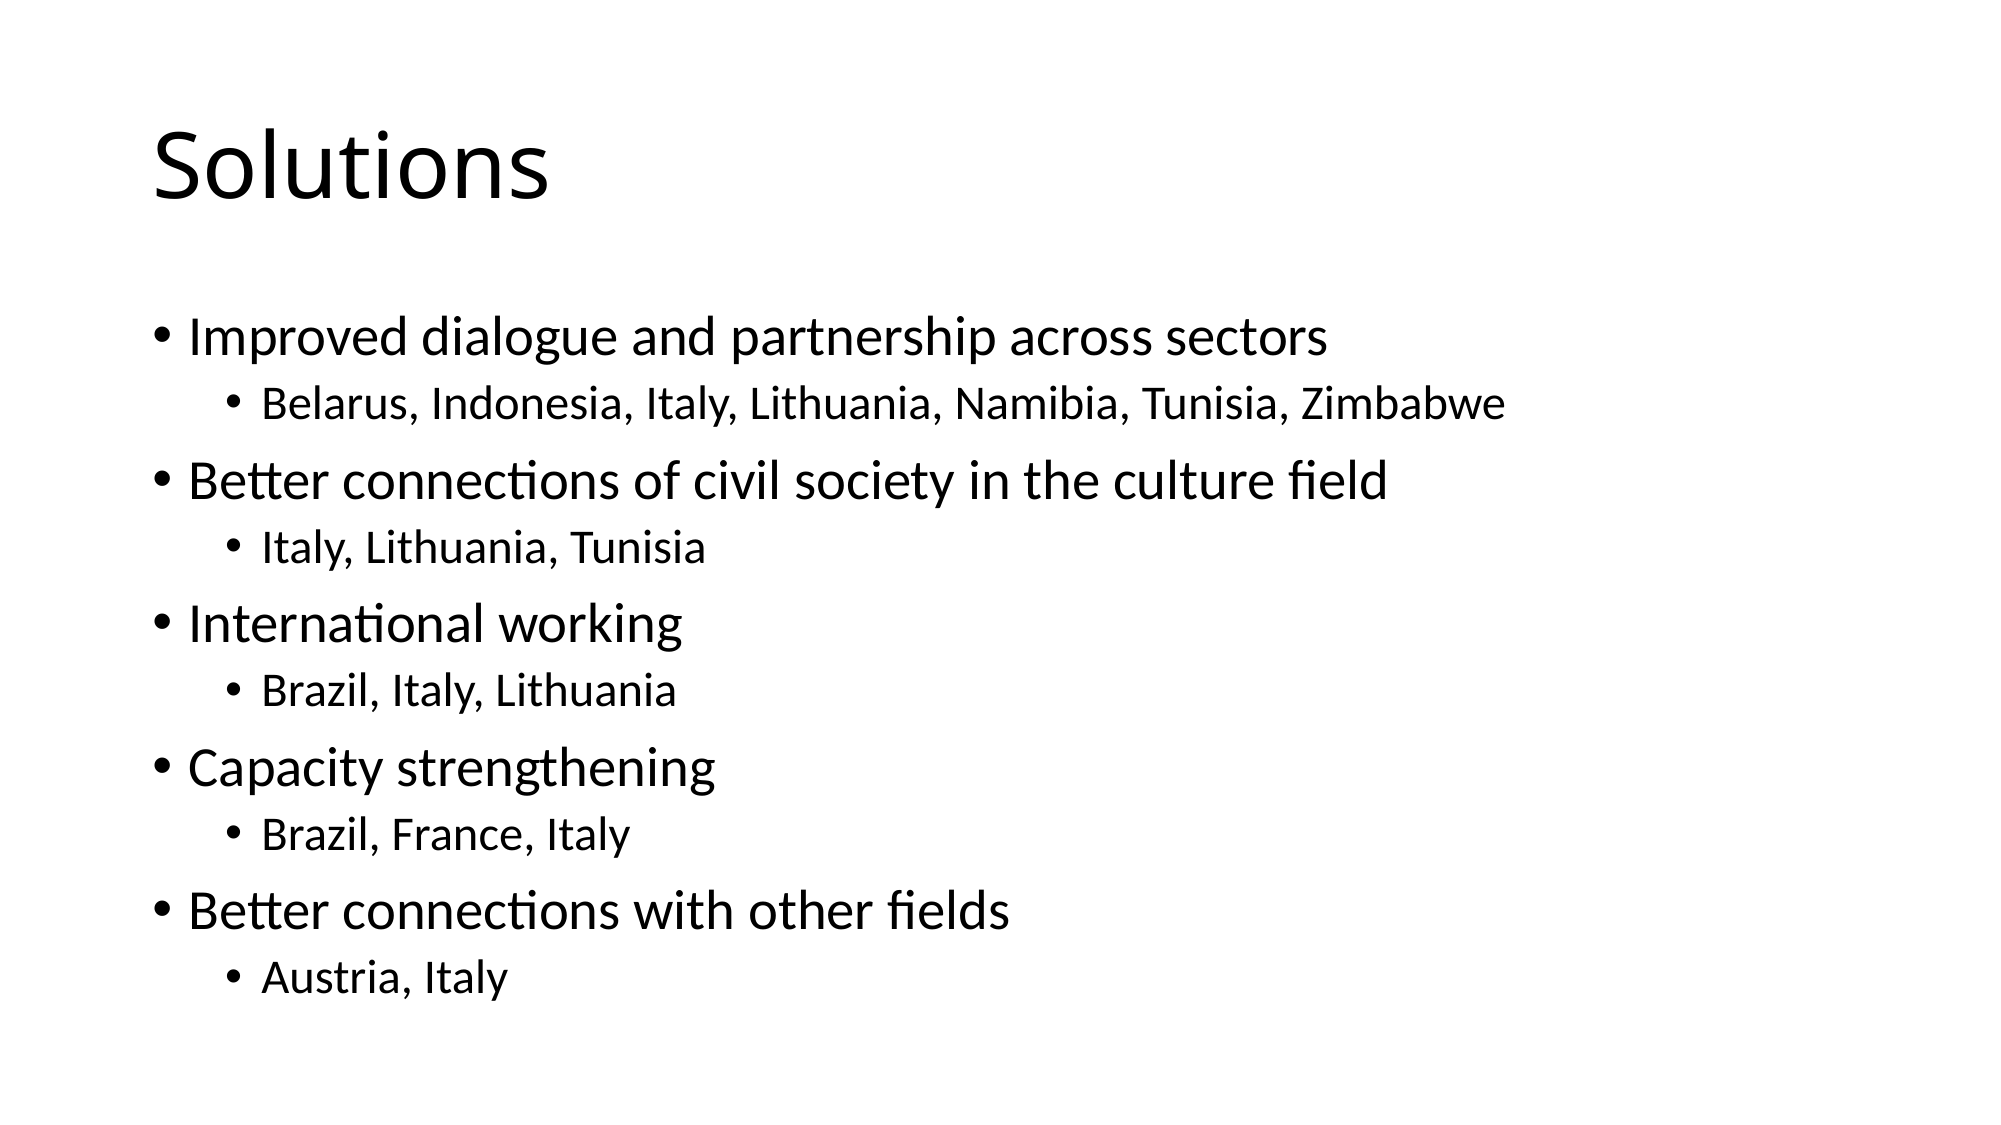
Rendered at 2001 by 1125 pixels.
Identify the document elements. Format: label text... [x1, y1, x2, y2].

list Improved dialogue and partnership across sectors Belarus, Indonesia, Italy, Lithuania, Namibia, Tunisia, Zimbabwe Better connections of civil society in the culture field Italy, Lithuania, Tunisia International working Brazil, Italy, Lithuania Capacity strengthening Brazil, France, Italy Better connections with other fields Austria, Italy [137, 299, 1863, 1014]
title Solutions [137, 59, 1863, 278]
